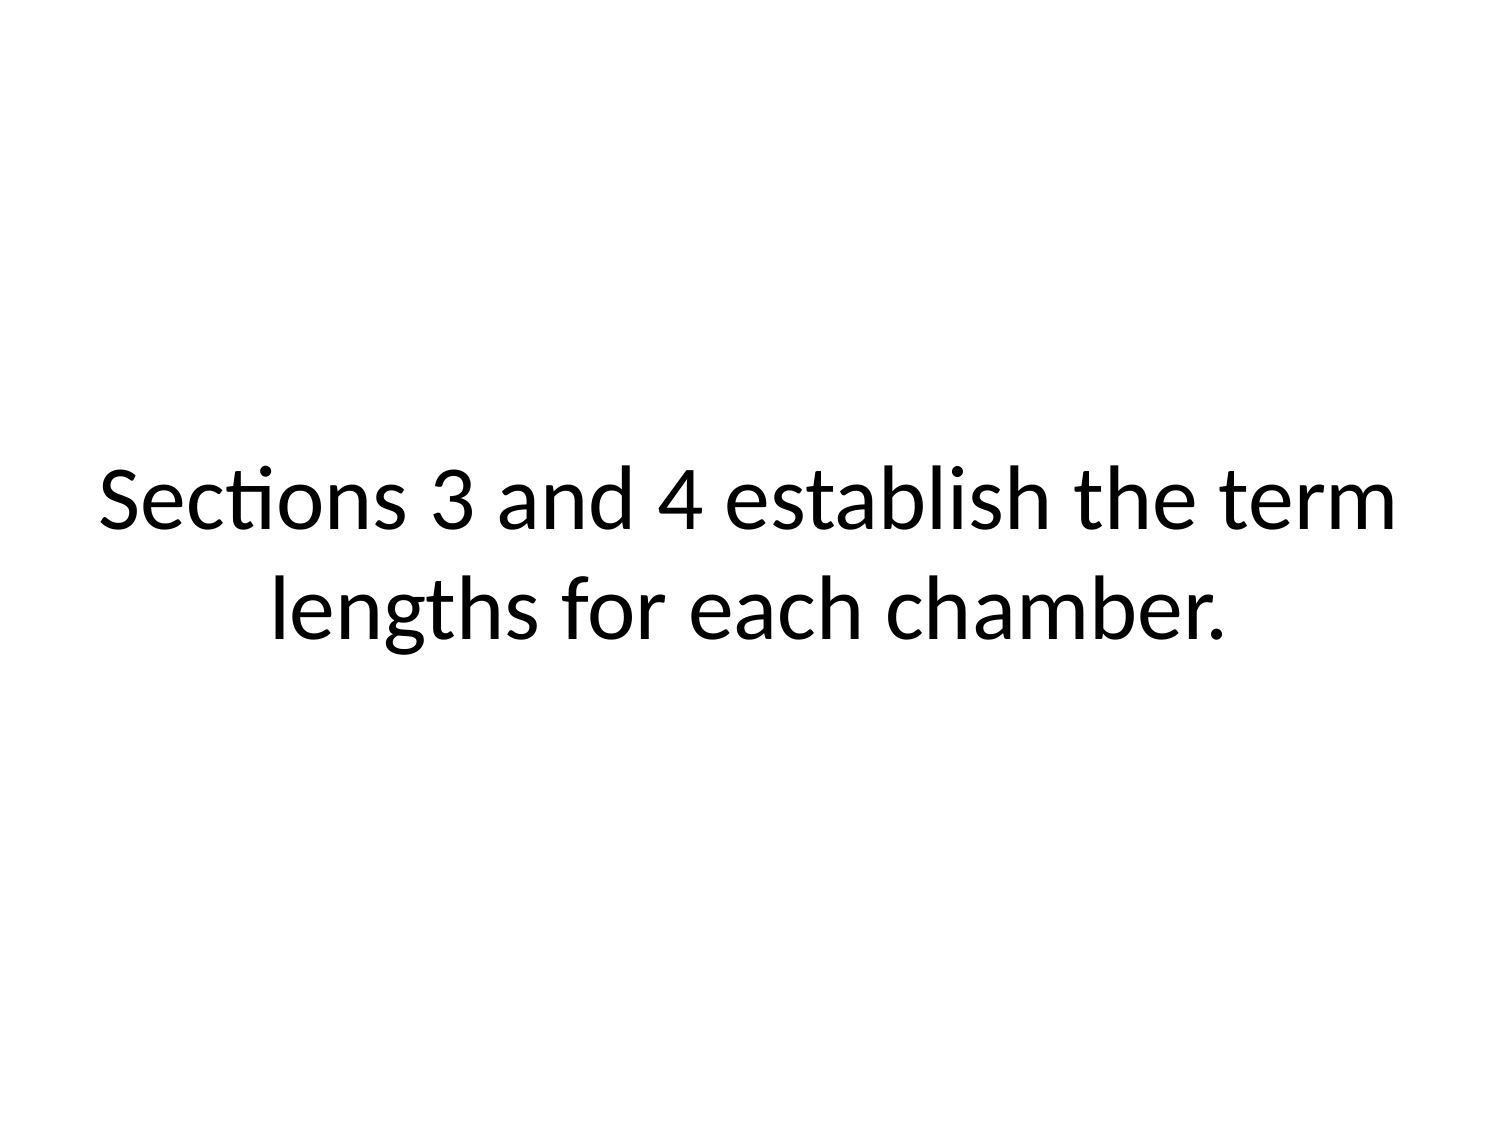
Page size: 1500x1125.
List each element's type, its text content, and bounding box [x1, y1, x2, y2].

title Sections 3 and 4 establish the term lengths for each chamber. [75, 45, 1425, 1050]
